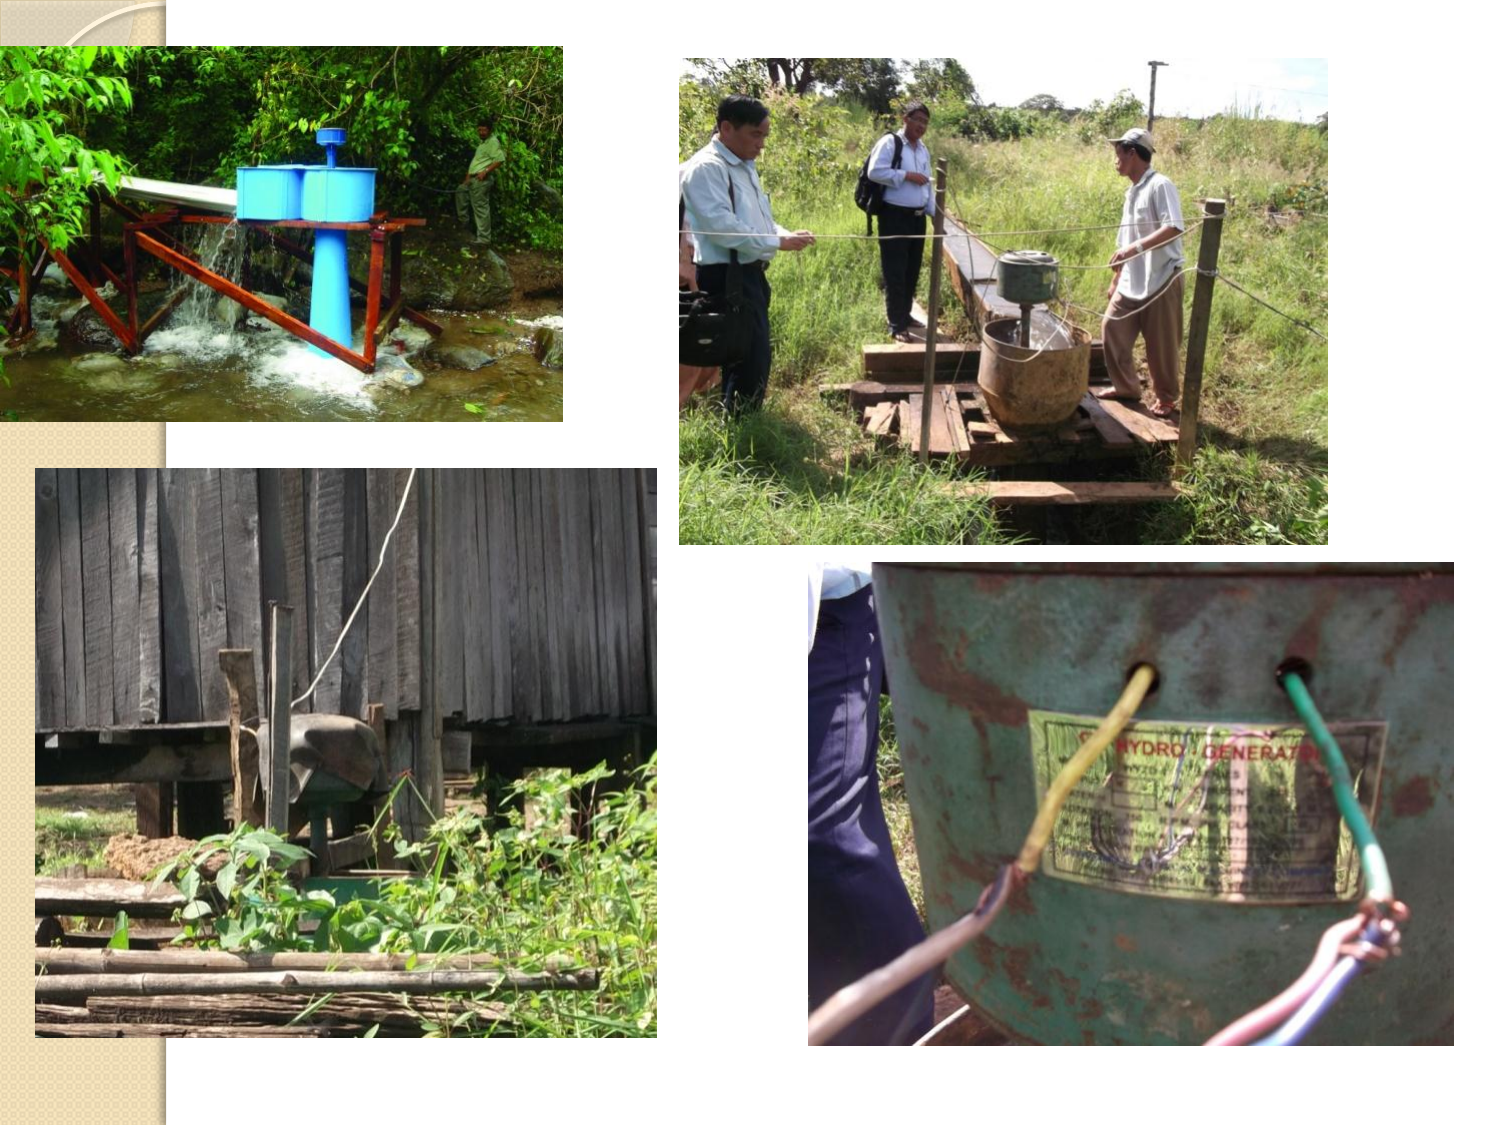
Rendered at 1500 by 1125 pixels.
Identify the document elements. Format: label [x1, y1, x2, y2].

list [679, 58, 1328, 545]
picture [0, 46, 563, 423]
picture [808, 562, 1454, 1047]
picture [34, 468, 657, 1038]
